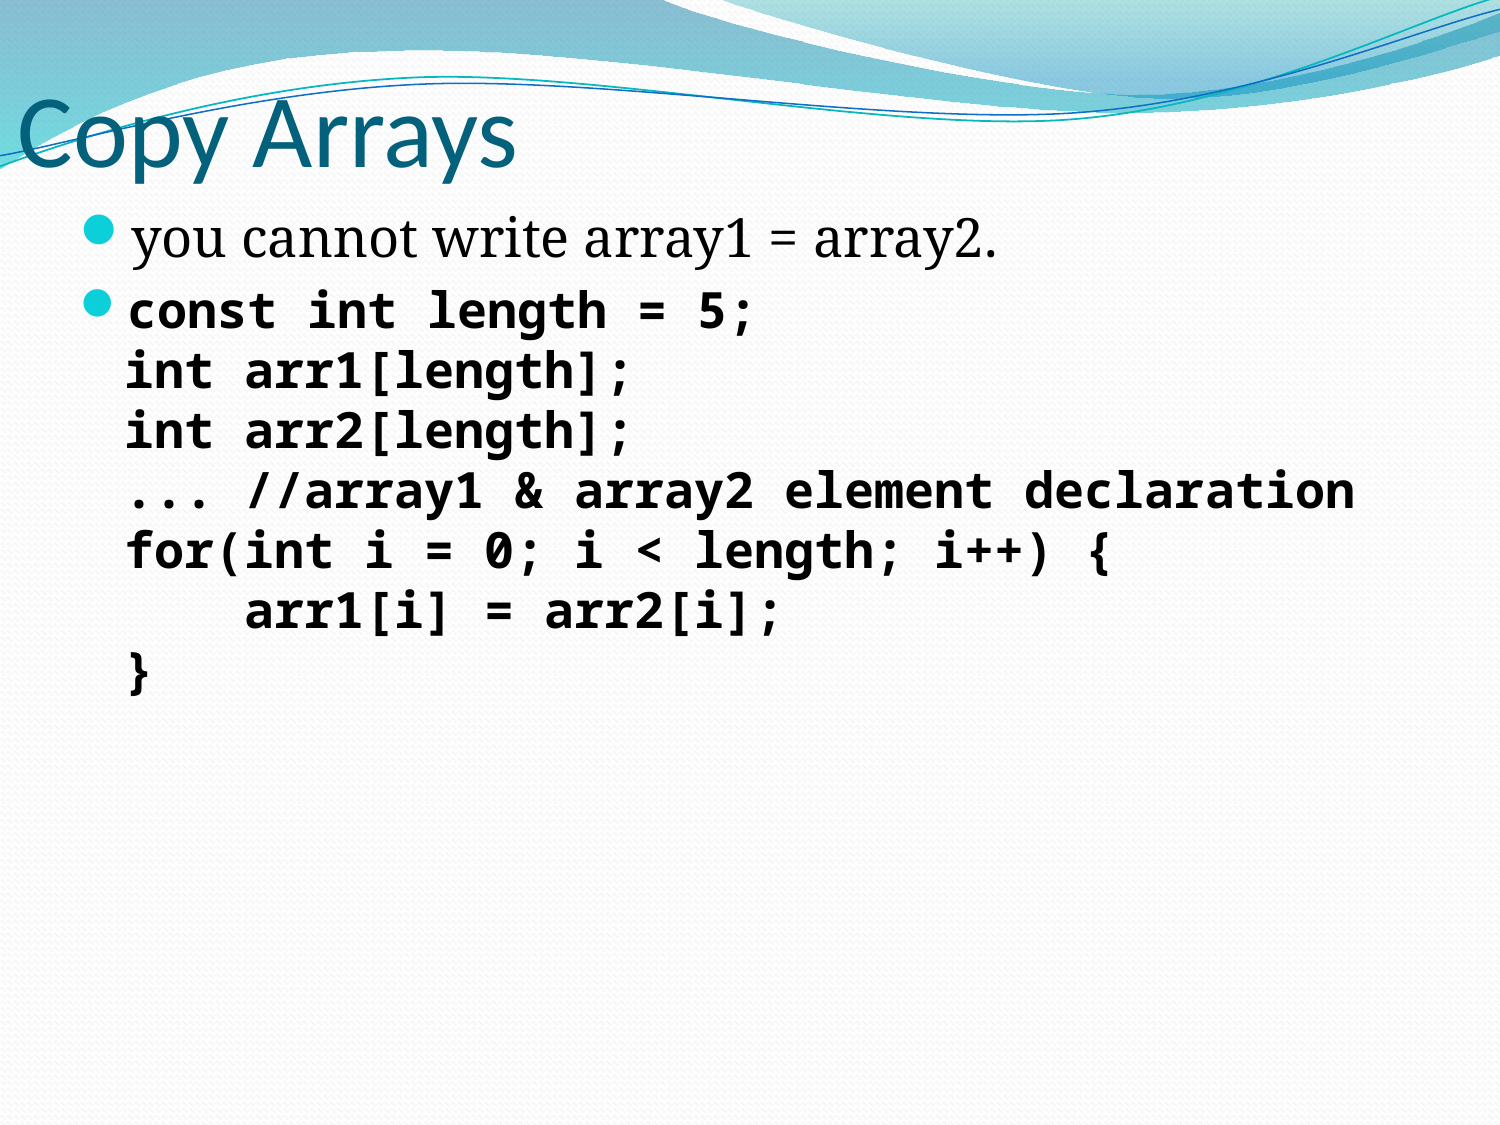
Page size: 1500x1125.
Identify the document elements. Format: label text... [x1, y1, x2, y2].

list you cannot write array1 = array2. const int length = 5; int arr1[length]; int arr2[length]; ... //array1 & array2 element declaration for(int i = 0; i < length; i++) { arr1[i] = arr2[i]; } [64, 196, 1415, 917]
title Copy Arrays [17, 1, 1368, 189]
